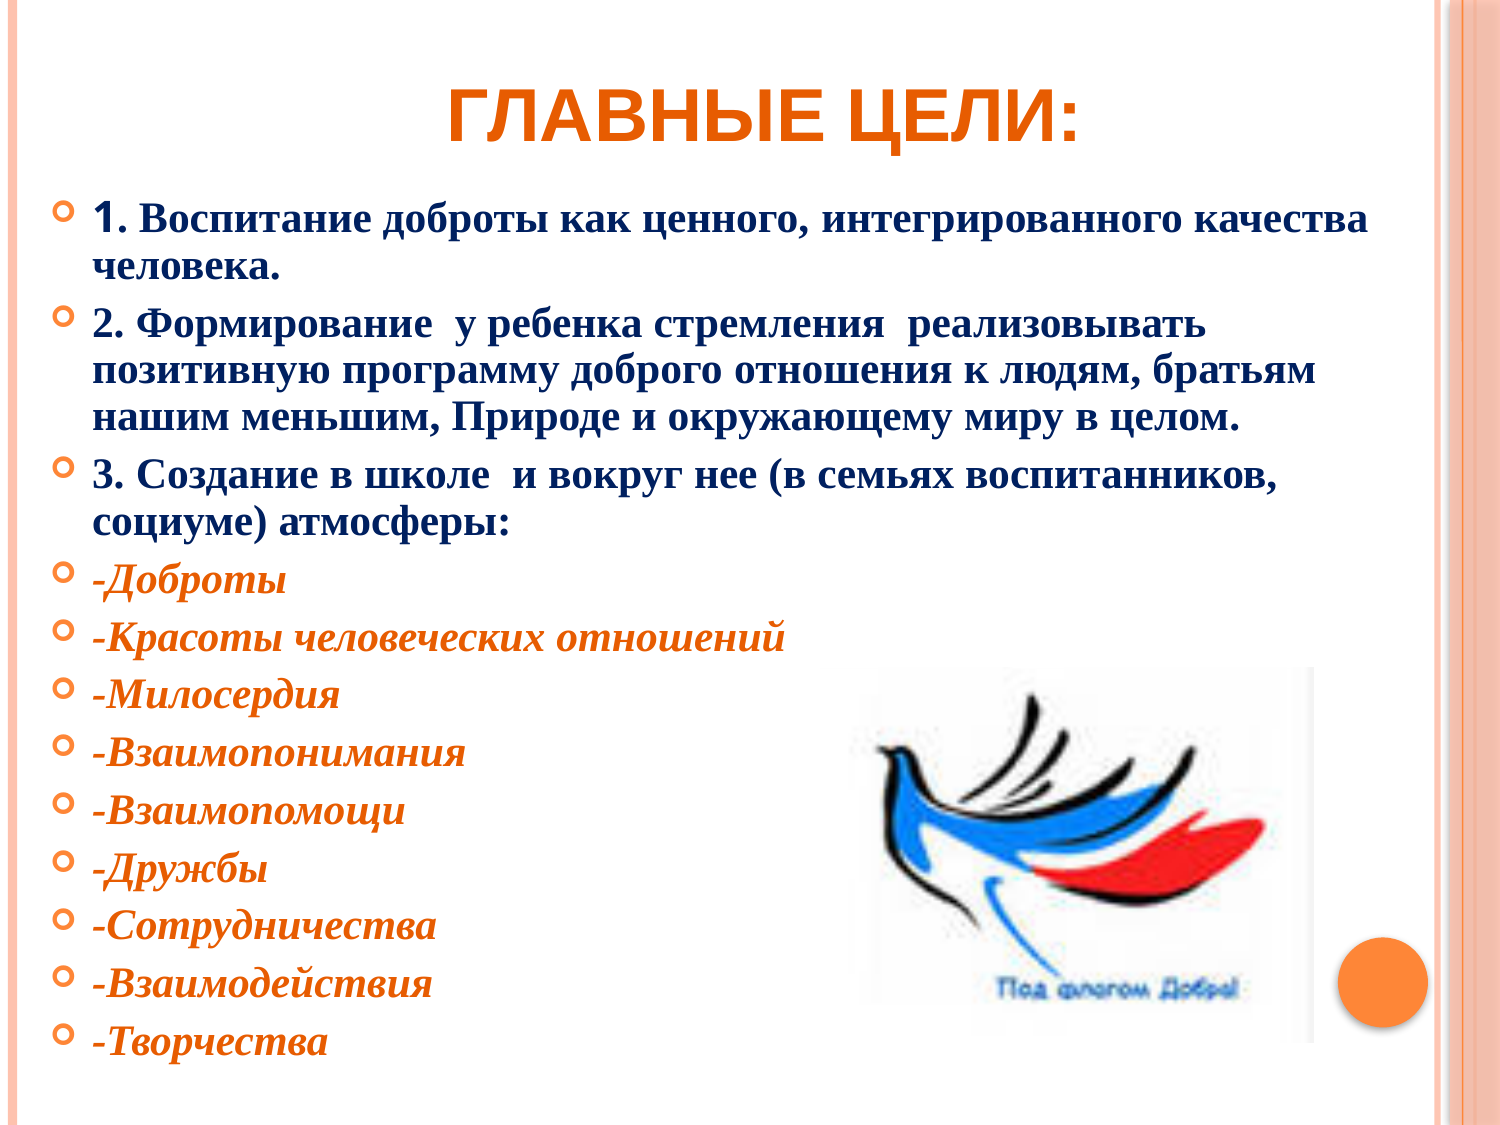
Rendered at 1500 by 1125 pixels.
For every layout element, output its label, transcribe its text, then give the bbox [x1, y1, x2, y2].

list 1. Воспитание доброты как ценного, интегрированного качества человека. 2. Формирование у ребенка стремления реализовывать позитивную программу доброго отношения к людям, братьям нашим меньшим, Природе и окружающему миру в целом. 3. Создание в школе и вокруг нее (в семьях воспитанников, социуме) атмосферы: -Доброты -Красоты человеческих отношений -Милосердия -Взаимопонимания -Взаимопомощи -Дружбы -Сотрудничества -Взаимодействия -Творчества [35, 187, 1430, 1079]
title ГЛАВНЫЕ ЦЕЛИ: [152, 58, 1378, 164]
picture [819, 667, 1315, 1044]
